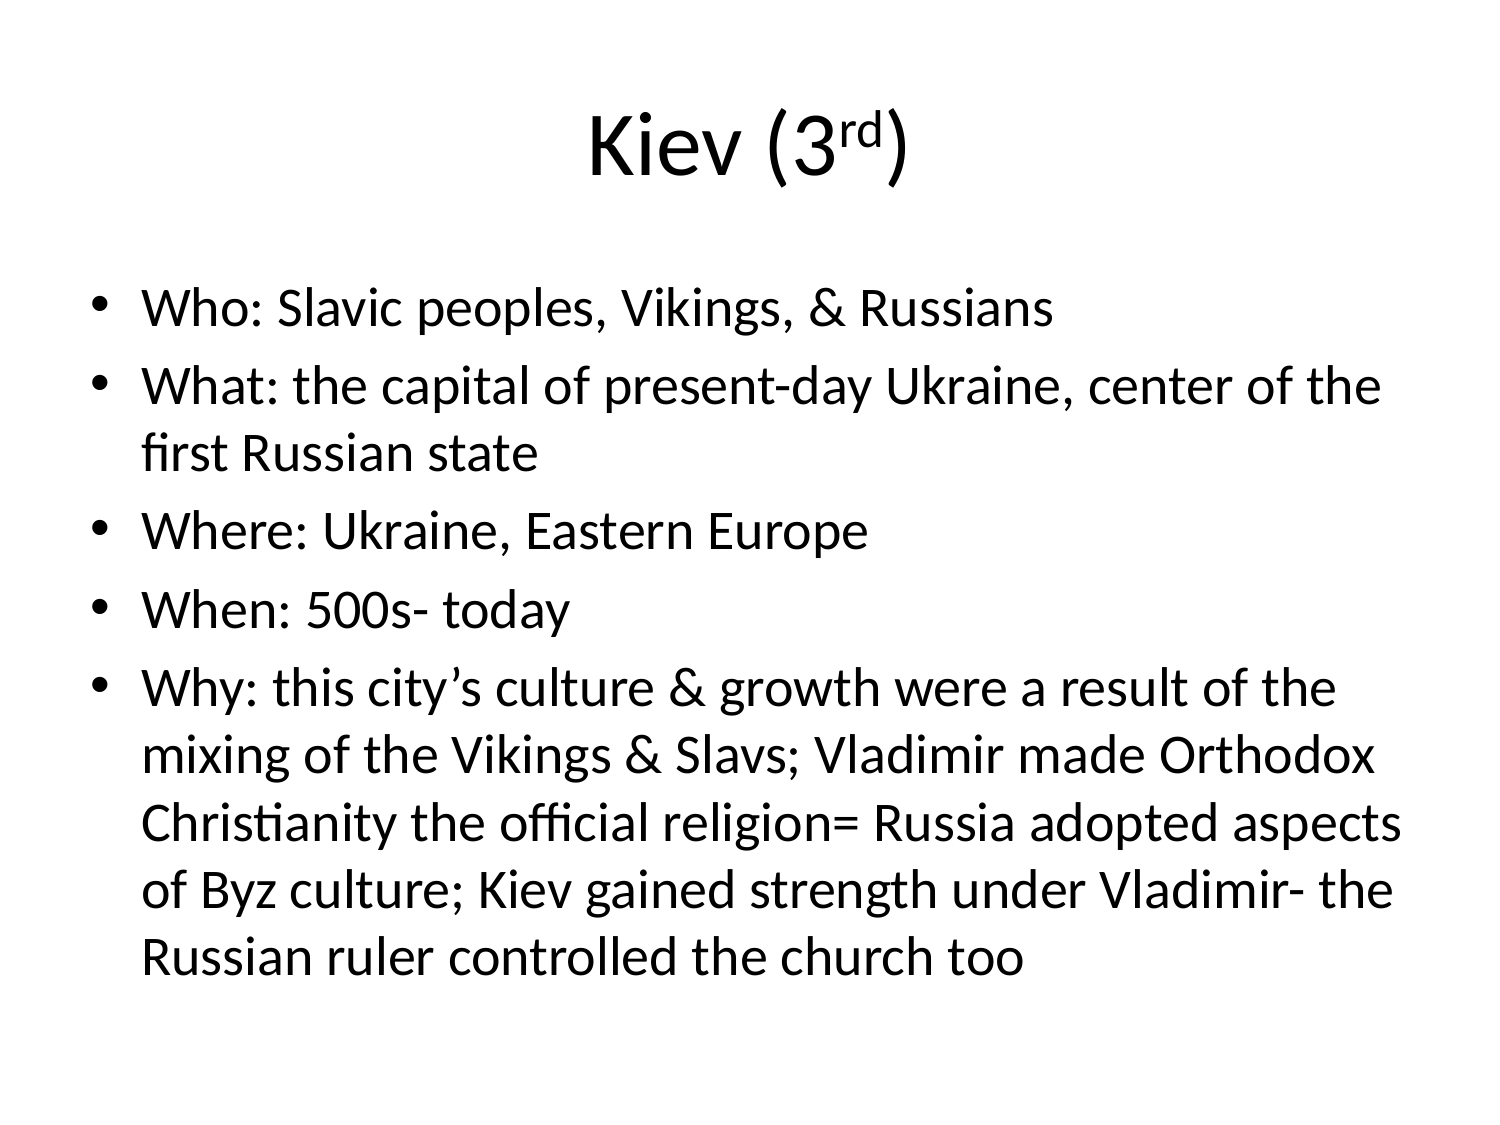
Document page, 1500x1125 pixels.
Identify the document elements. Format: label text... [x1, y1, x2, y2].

title Kiev (3rd) [75, 45, 1425, 233]
list Who: Slavic peoples, Vikings, & Russians What: the capital of present-day Ukraine, center of the first Russian state Where: Ukraine, Eastern Europe When: 500s- today Why: this city’s culture & growth were a result of the mixing of the Vikings & Slavs; Vladimir made Orthodox Christianity the official religion= Russia adopted aspects of Byz culture; Kiev gained strength under Vladimir- the Russian ruler controlled the church too [75, 262, 1425, 1005]
